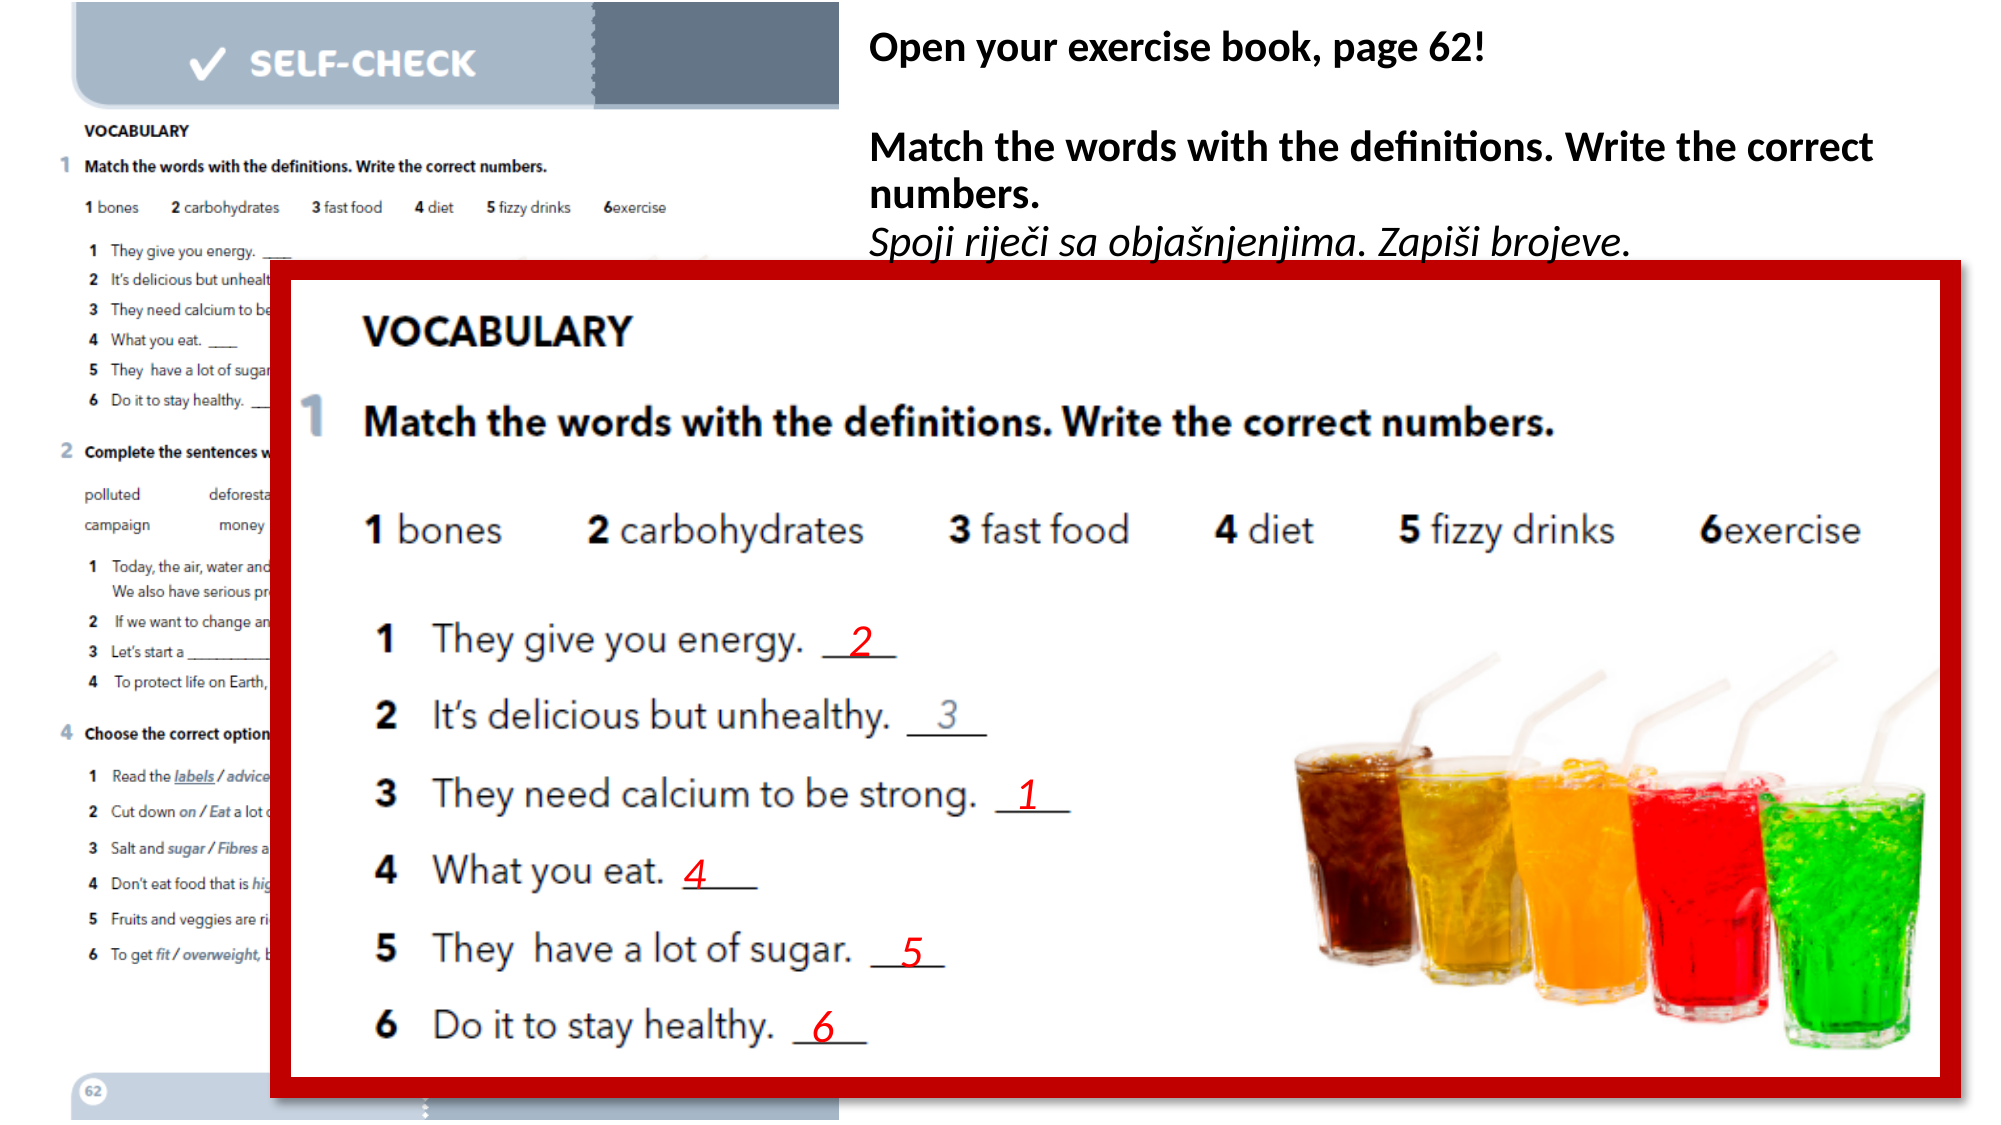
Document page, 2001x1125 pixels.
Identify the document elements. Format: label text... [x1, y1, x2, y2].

picture [3, 2, 1941, 1120]
text_box Match the words with the definitions. Write the correct numbers. Spoji riječi sa objašnjenjima. Zapiši brojeve. [854, 116, 1958, 1125]
text_box Open your exercise book, page 62! [854, 16, 1781, 79]
